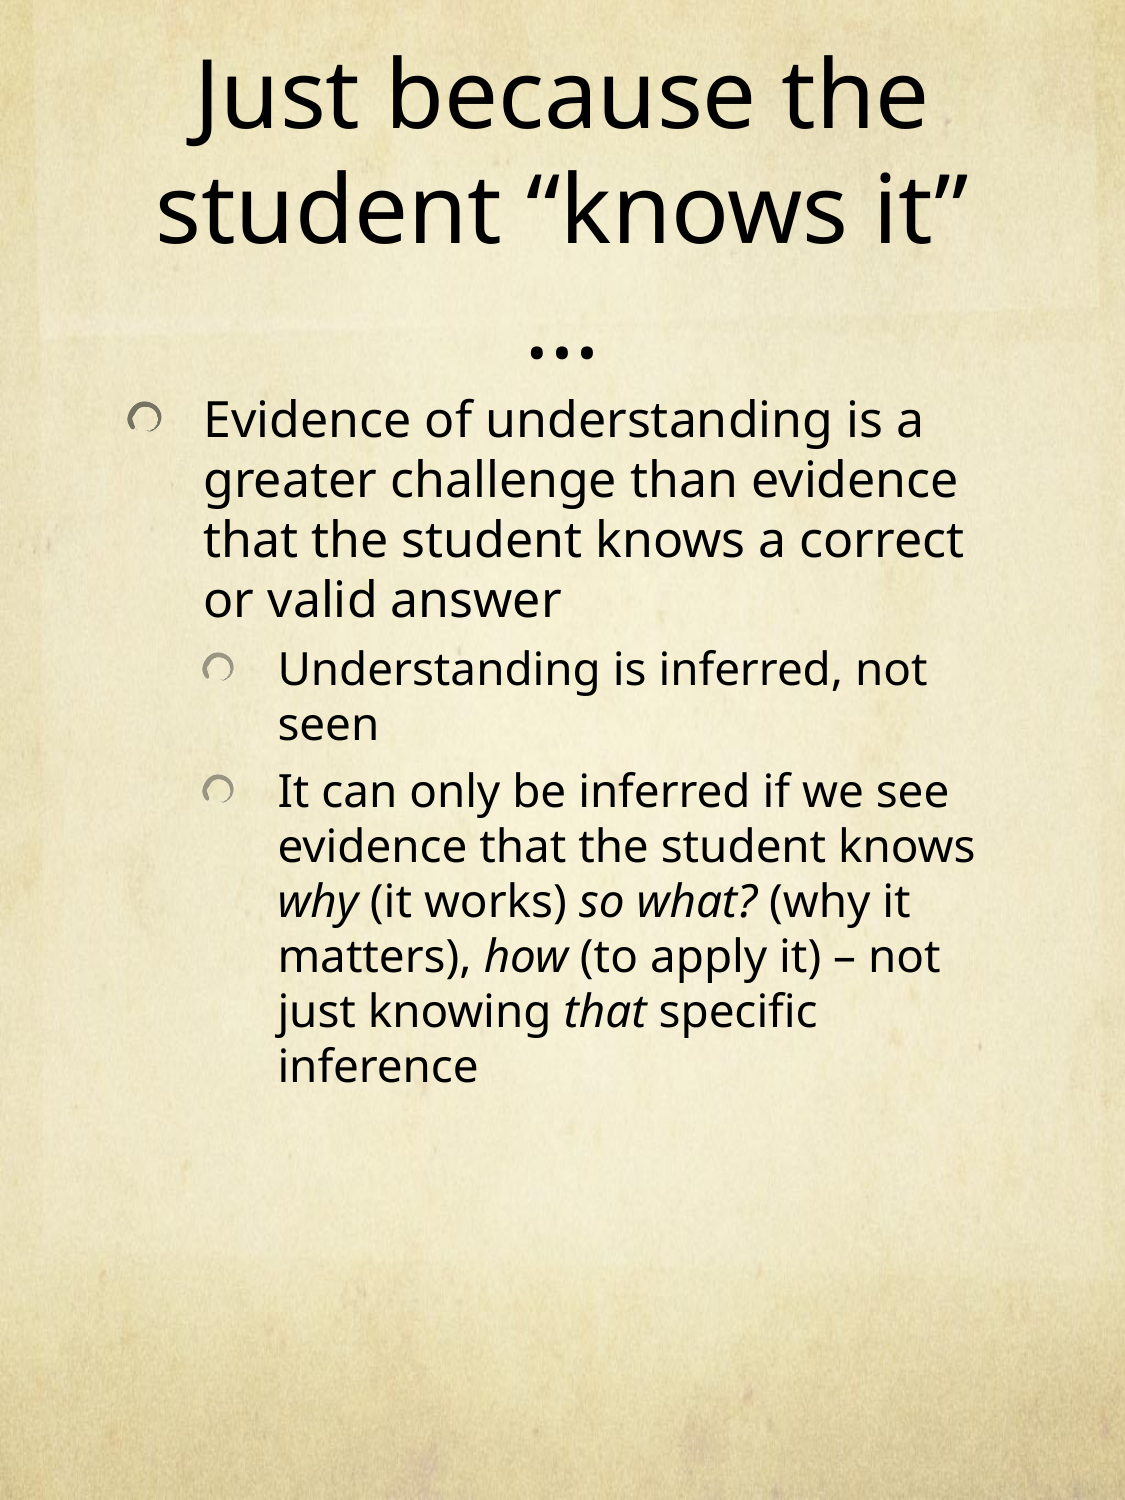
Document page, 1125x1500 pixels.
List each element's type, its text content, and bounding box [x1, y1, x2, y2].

title Just because the student “knows it” … [112, 110, 1013, 300]
picture [0, 0, 1125, 1500]
list Evidence of understanding is a greater challenge than evidence that the student knows a correct or valid answer Understanding is inferred, not seen It can only be inferred if we see evidence that the student knows why (it works) so what? (why it matters), how (to apply it) – not just knowing that specific inference [112, 379, 1013, 1267]
